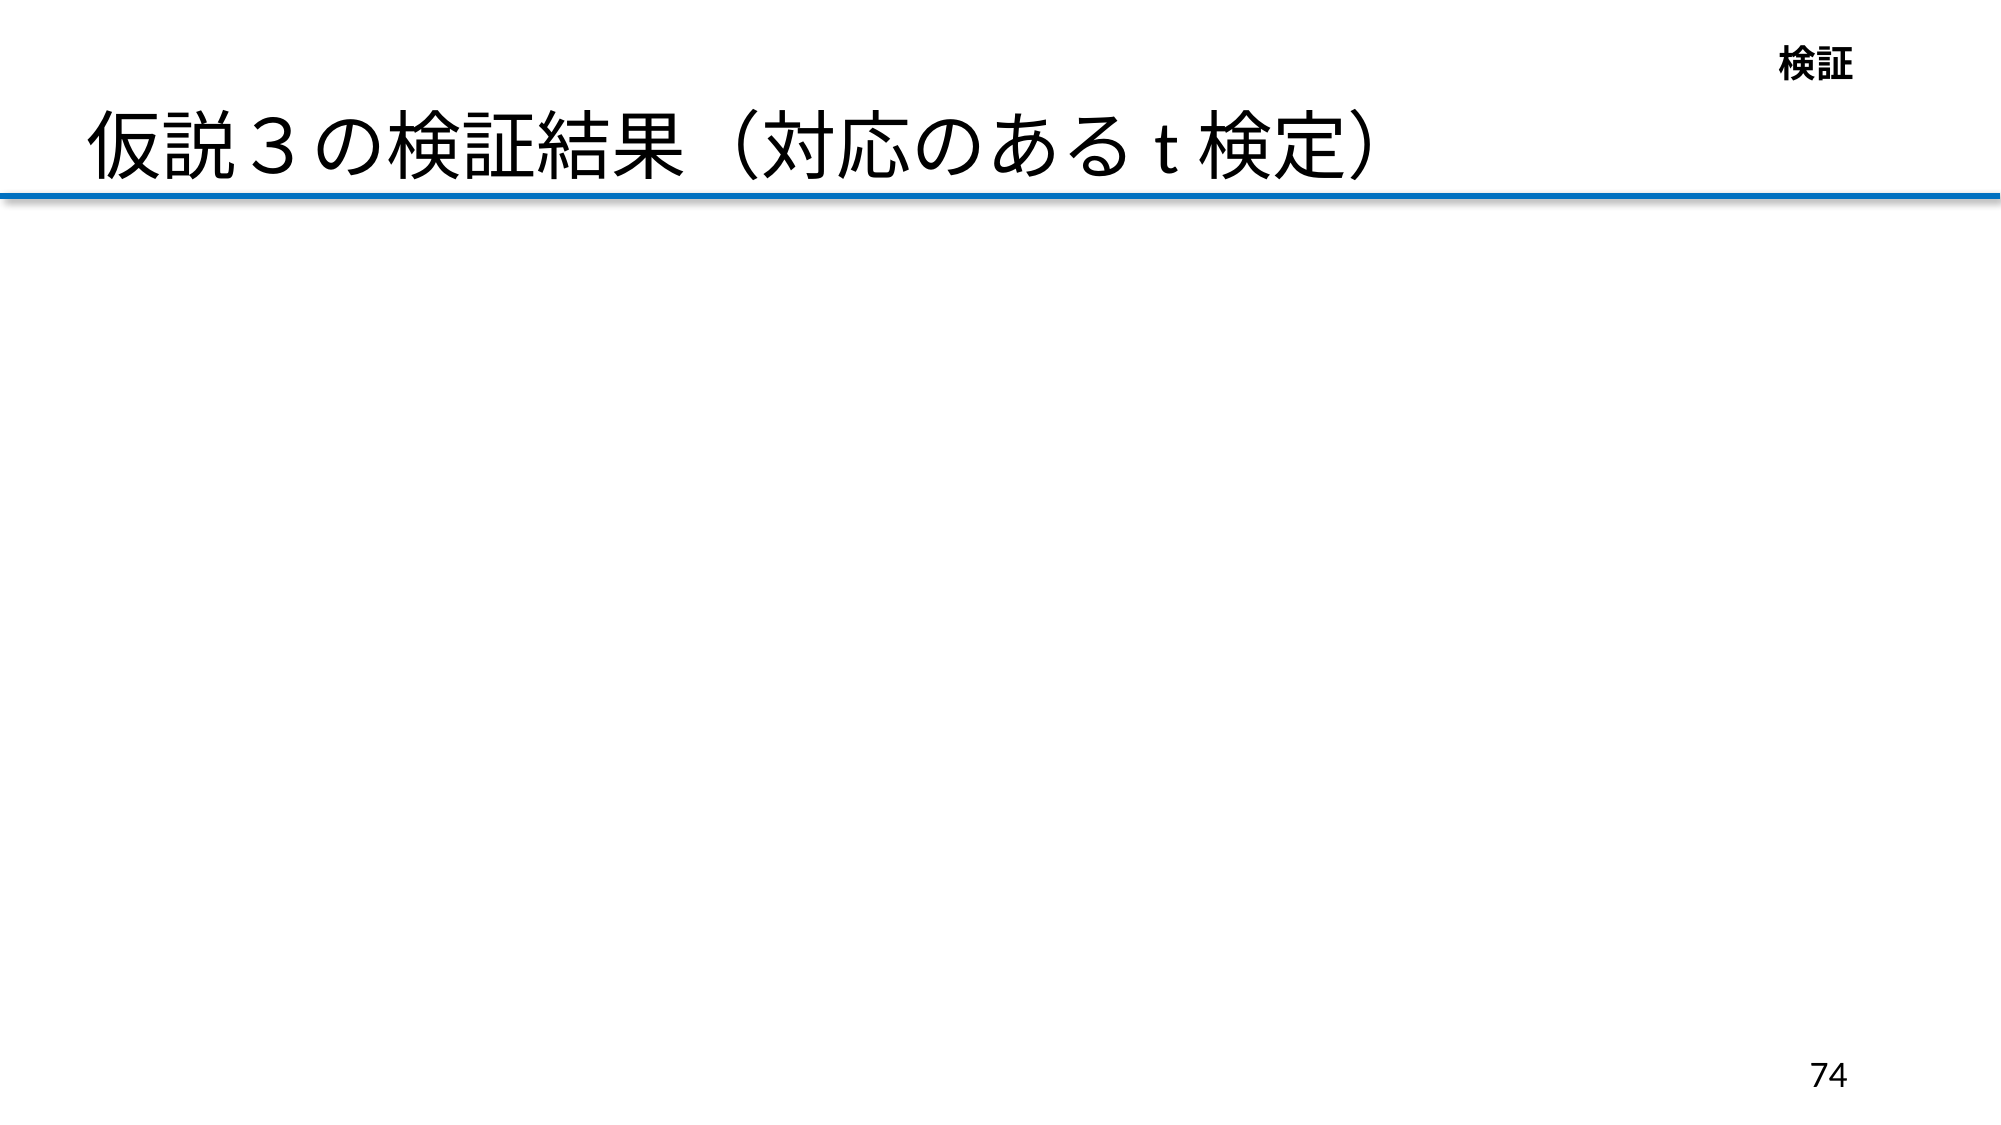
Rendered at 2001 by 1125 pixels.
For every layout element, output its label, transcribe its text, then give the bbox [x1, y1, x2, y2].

text_box 仮説３の検証結果（対応のあるt検定） [72, 91, 1438, 197]
text_box 検証 [1764, 33, 1869, 93]
slide_number 74 [1412, 1042, 1863, 1103]
